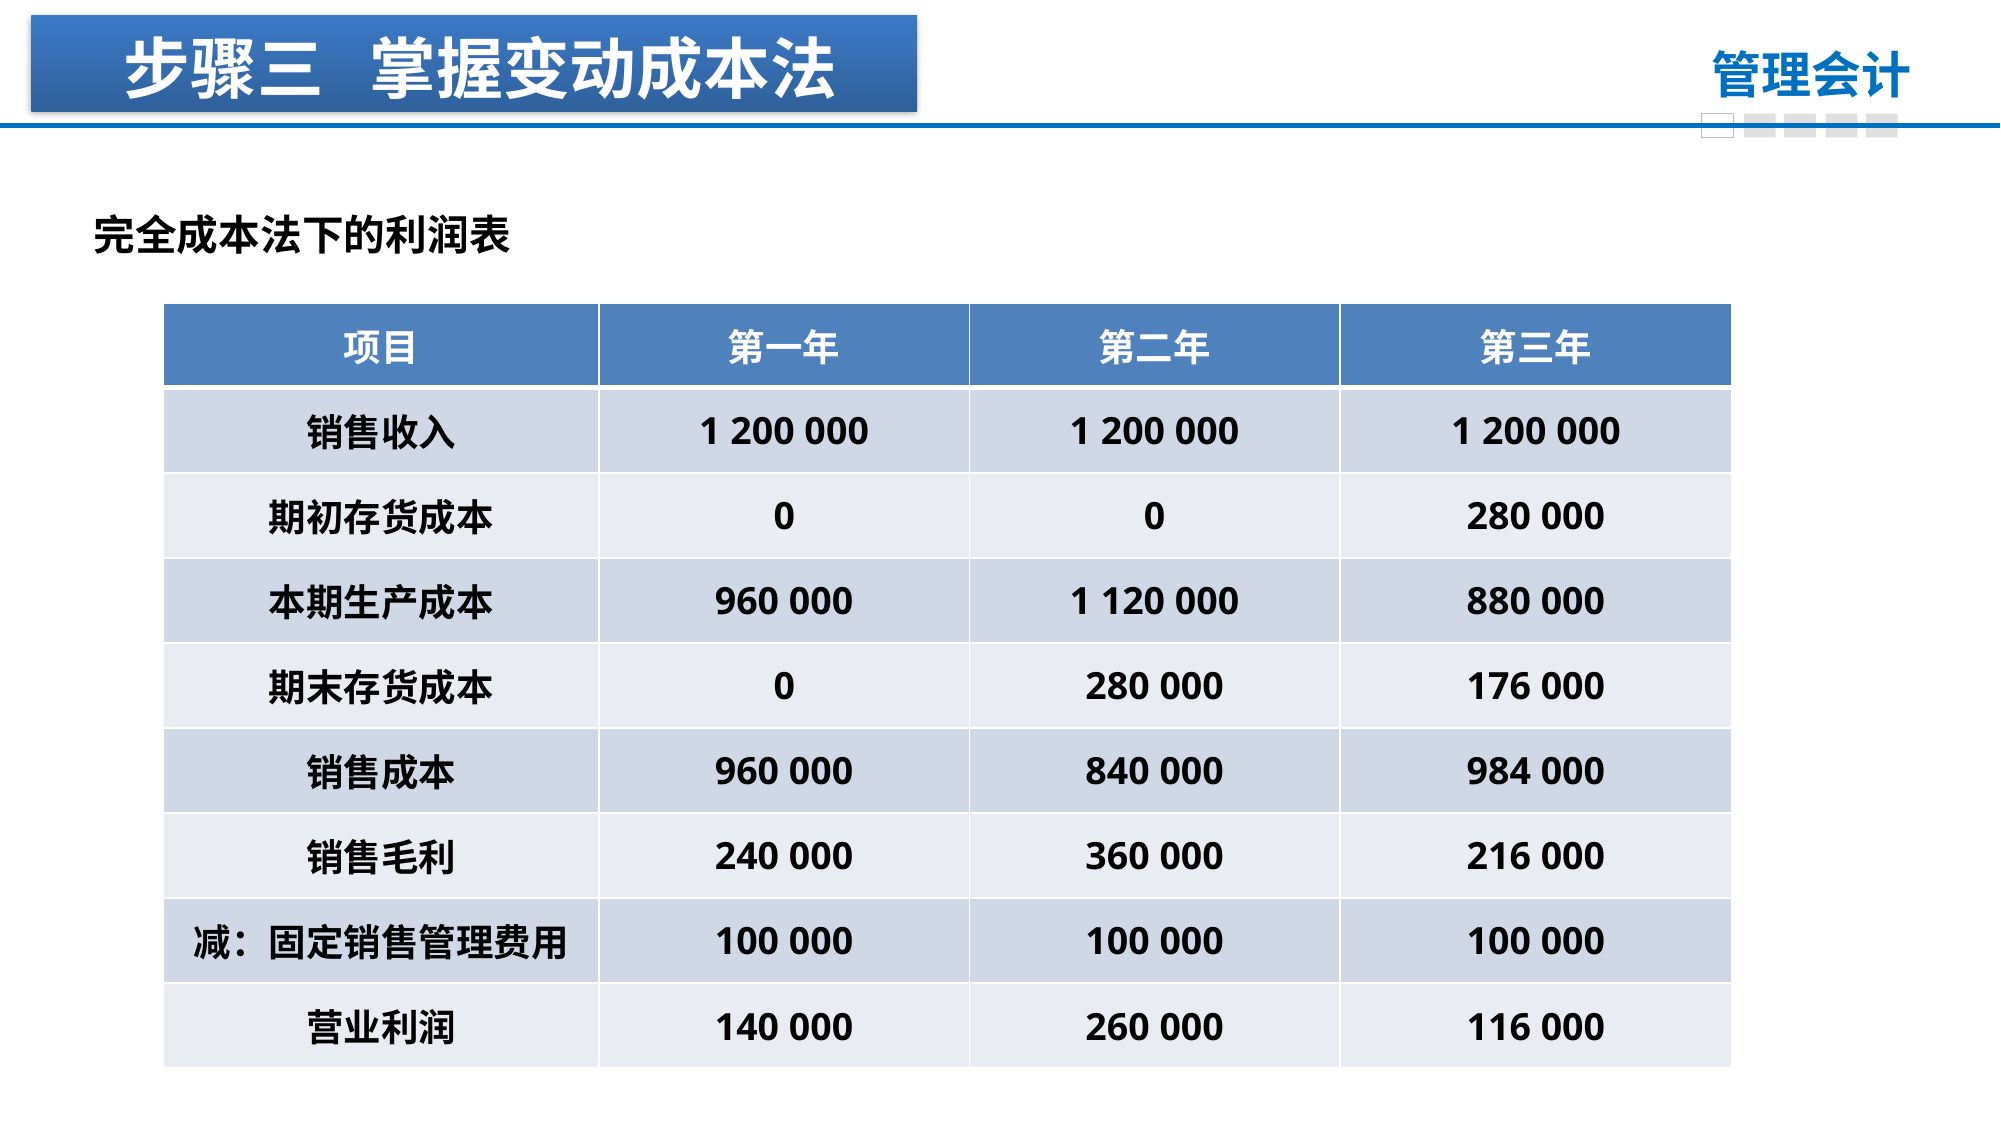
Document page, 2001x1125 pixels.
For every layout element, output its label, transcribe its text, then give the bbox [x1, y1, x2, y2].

table_cell 1 200 000 [1341, 390, 1731, 472]
table_header 项目 [164, 304, 598, 385]
table_cell 116 000 [1341, 984, 1731, 1067]
table_cell 280 000 [1341, 474, 1731, 557]
table_cell 1 200 000 [970, 390, 1339, 472]
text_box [31, 14, 918, 197]
table_cell 0 [970, 474, 1339, 557]
table_cell 期末存货成本 [164, 644, 598, 727]
table_cell 销售成本 [164, 729, 598, 812]
table_cell 984 000 [1341, 729, 1731, 812]
table_cell 销售收入 [164, 390, 598, 472]
table_header 第二年 [970, 304, 1339, 385]
table_cell 营业利润 [164, 984, 598, 1067]
table_cell 1 120 000 [970, 559, 1339, 642]
table_cell 减：固定销售管理费用 [164, 899, 598, 982]
table_cell 140 000 [600, 984, 969, 1067]
table_cell 100 000 [1341, 899, 1731, 982]
table_cell 280 000 [970, 644, 1339, 727]
table_cell 100 000 [970, 899, 1339, 982]
table_cell 360 000 [970, 814, 1339, 897]
table_cell 销售毛利 [164, 814, 598, 897]
table_cell 0 [600, 644, 969, 727]
table_cell 期初存货成本 [164, 474, 598, 557]
table_cell 本期生产成本 [164, 559, 598, 642]
table_cell 960 000 [600, 559, 969, 642]
table_cell 100 000 [600, 899, 969, 982]
table_cell 240 000 [600, 814, 969, 897]
table_header 第一年 [600, 304, 969, 385]
table_cell 0 [600, 474, 969, 557]
table_cell 1 200 000 [600, 390, 969, 472]
text_box 完全成本法下的利润表 [78, 204, 552, 267]
table_cell 176 000 [1341, 644, 1731, 727]
table_cell 216 000 [1341, 814, 1731, 897]
table_cell 880 000 [1341, 559, 1731, 642]
table_cell 840 000 [970, 729, 1339, 812]
table_header 第三年 [1341, 304, 1731, 385]
table_cell 960 000 [600, 729, 969, 812]
table_cell 260 000 [970, 984, 1339, 1067]
